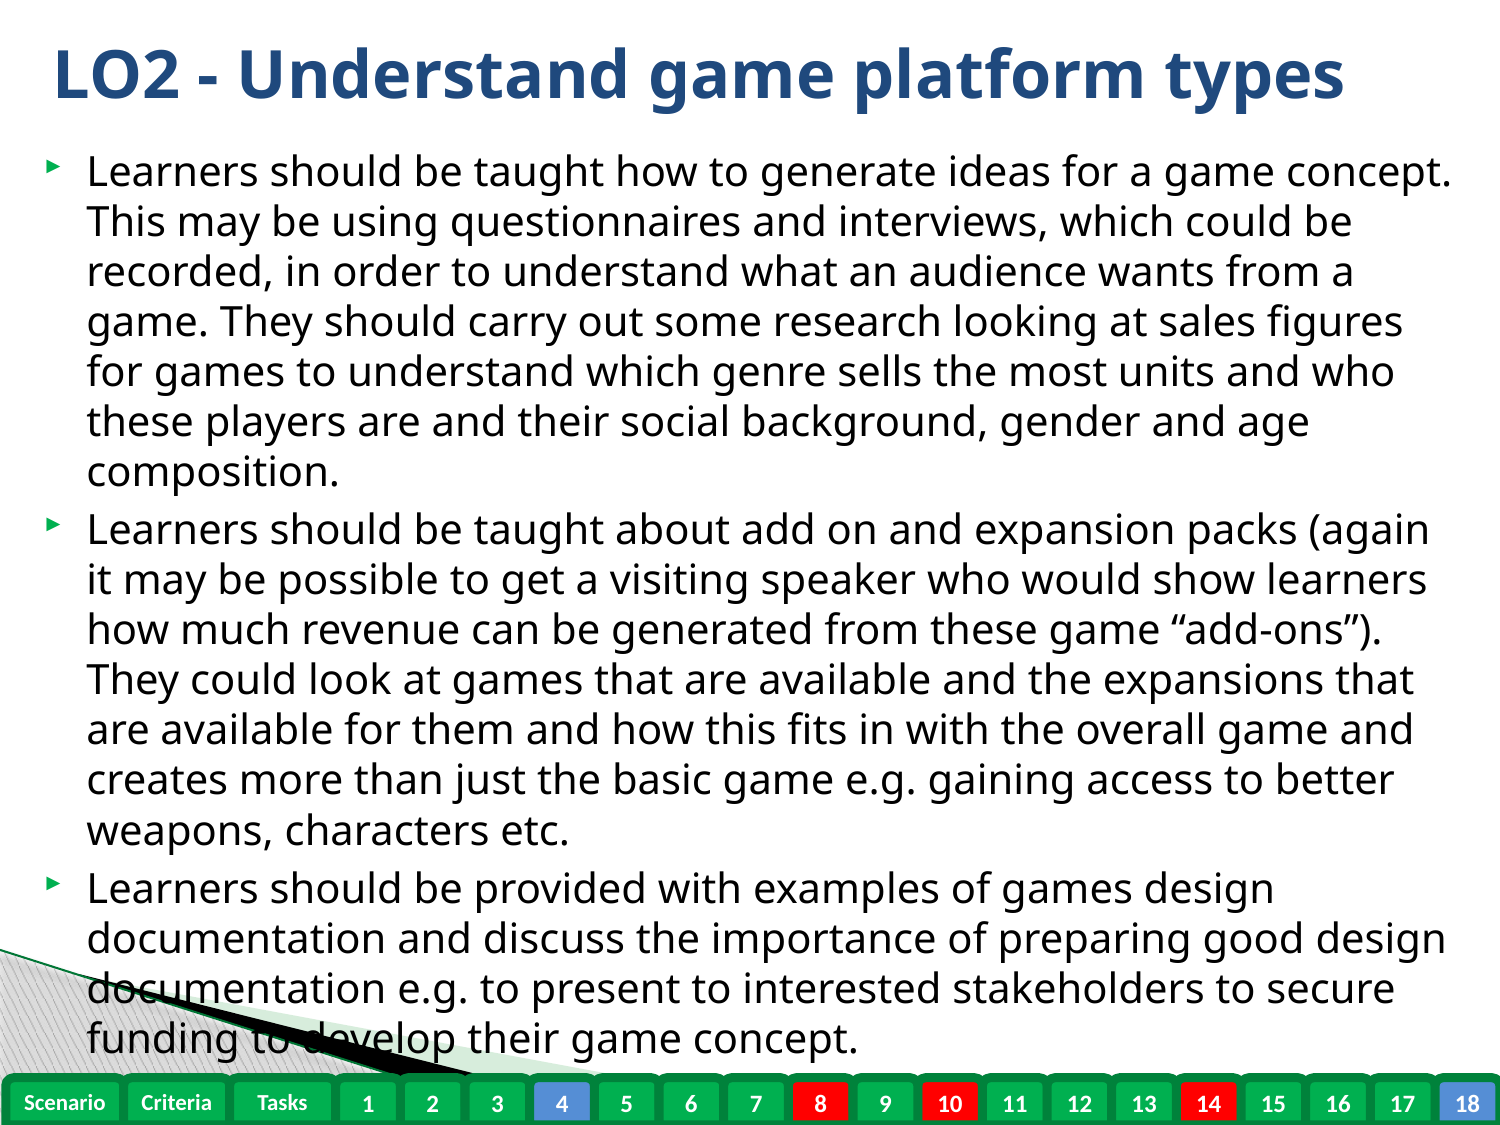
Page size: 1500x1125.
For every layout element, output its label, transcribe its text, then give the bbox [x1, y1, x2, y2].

title LO2 - Understand game platform types [37, 19, 1471, 126]
list Learners should be taught how to generate ideas for a game concept. This may be using questionnaires and interviews, which could be recorded, in order to understand what an audience wants from a game. They should carry out some research looking at sales figures for games to understand which genre sells the most units and who these players are and their social background, gender and age composition. Learners should be taught about add on and expansion packs (again it may be possible to get a visiting speaker who would show learners how much revenue can be generated from these game “add-ons”). They could look at games that are available and the expansions that are available for them and how this fits in with the overall game and creates more than just the basic game e.g. gaining access to better weapons, characters etc. Learners should be provided with examples of games design documentation and discuss the importance of preparing good design documentation e.g. to present to interested stakeholders to secure funding to develop their game concept. [29, 137, 1471, 1059]
